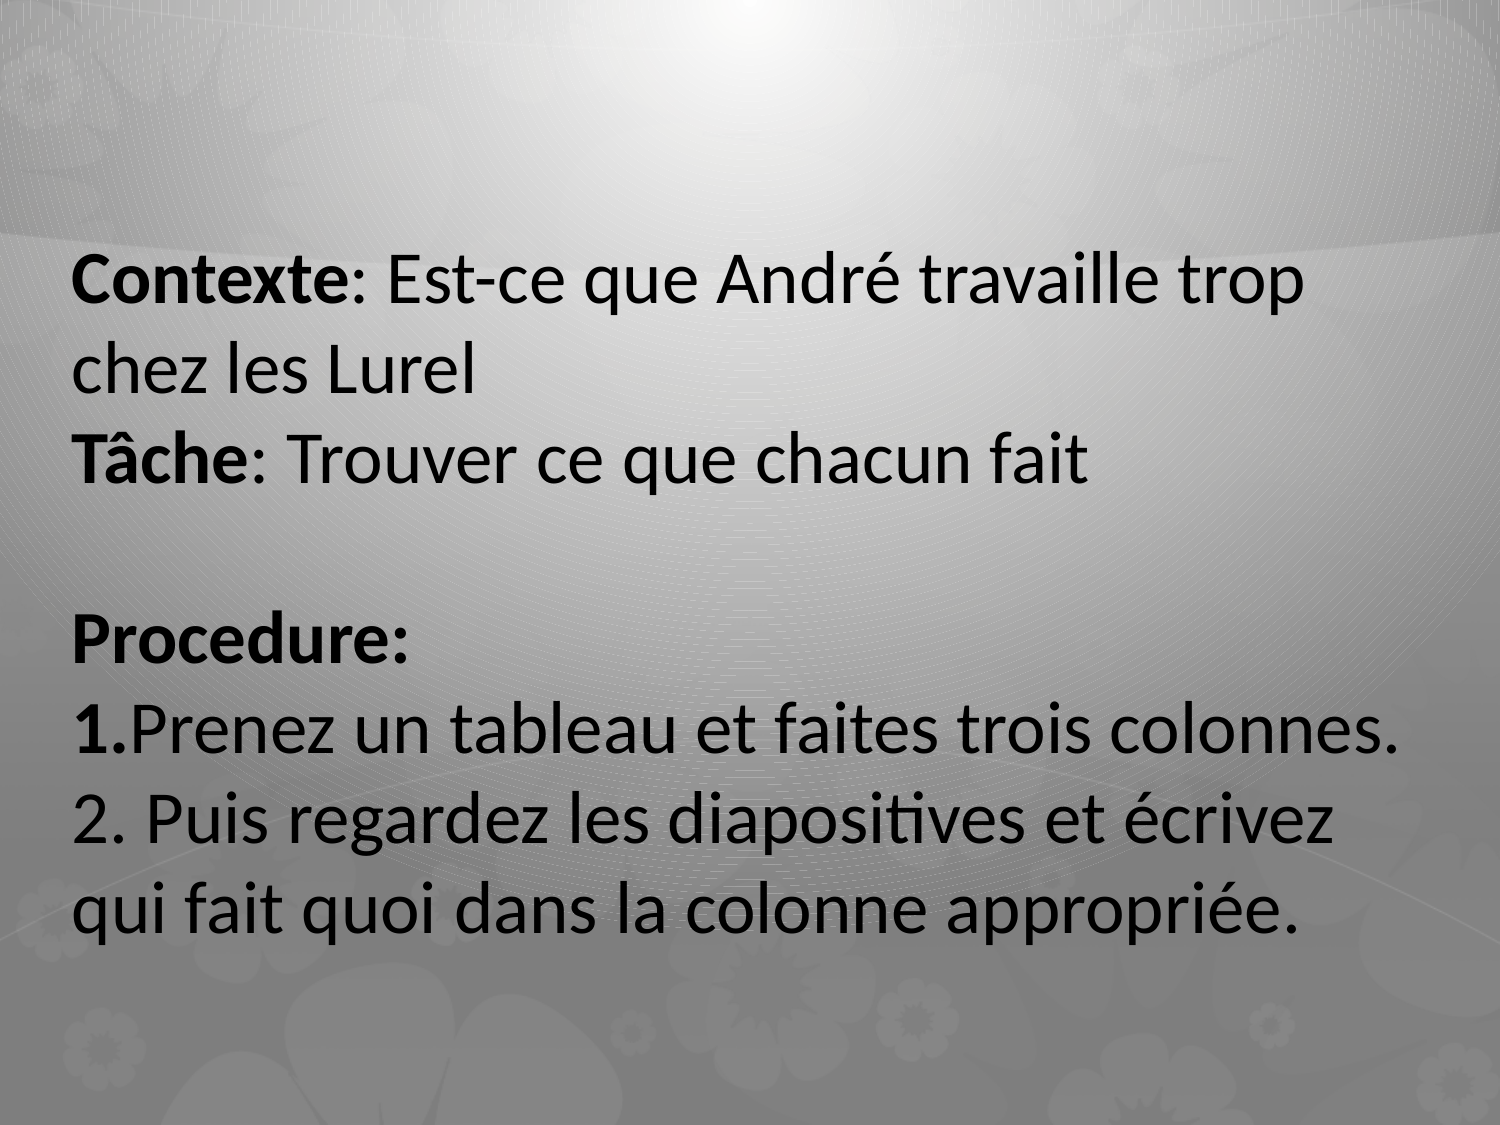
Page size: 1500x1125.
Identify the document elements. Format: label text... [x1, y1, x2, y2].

picture [0, 0, 1500, 1125]
text_box Contexte: Est-ce que André travaille trop chez les Lurel Tâche: Trouver ce que chacun fait Procedure: 1.Prenez un tableau et faites trois colonnes. 2. Puis regardez les diapositives et écrivez qui fait quoi dans la colonne appropriée. [56, 220, 1441, 956]
